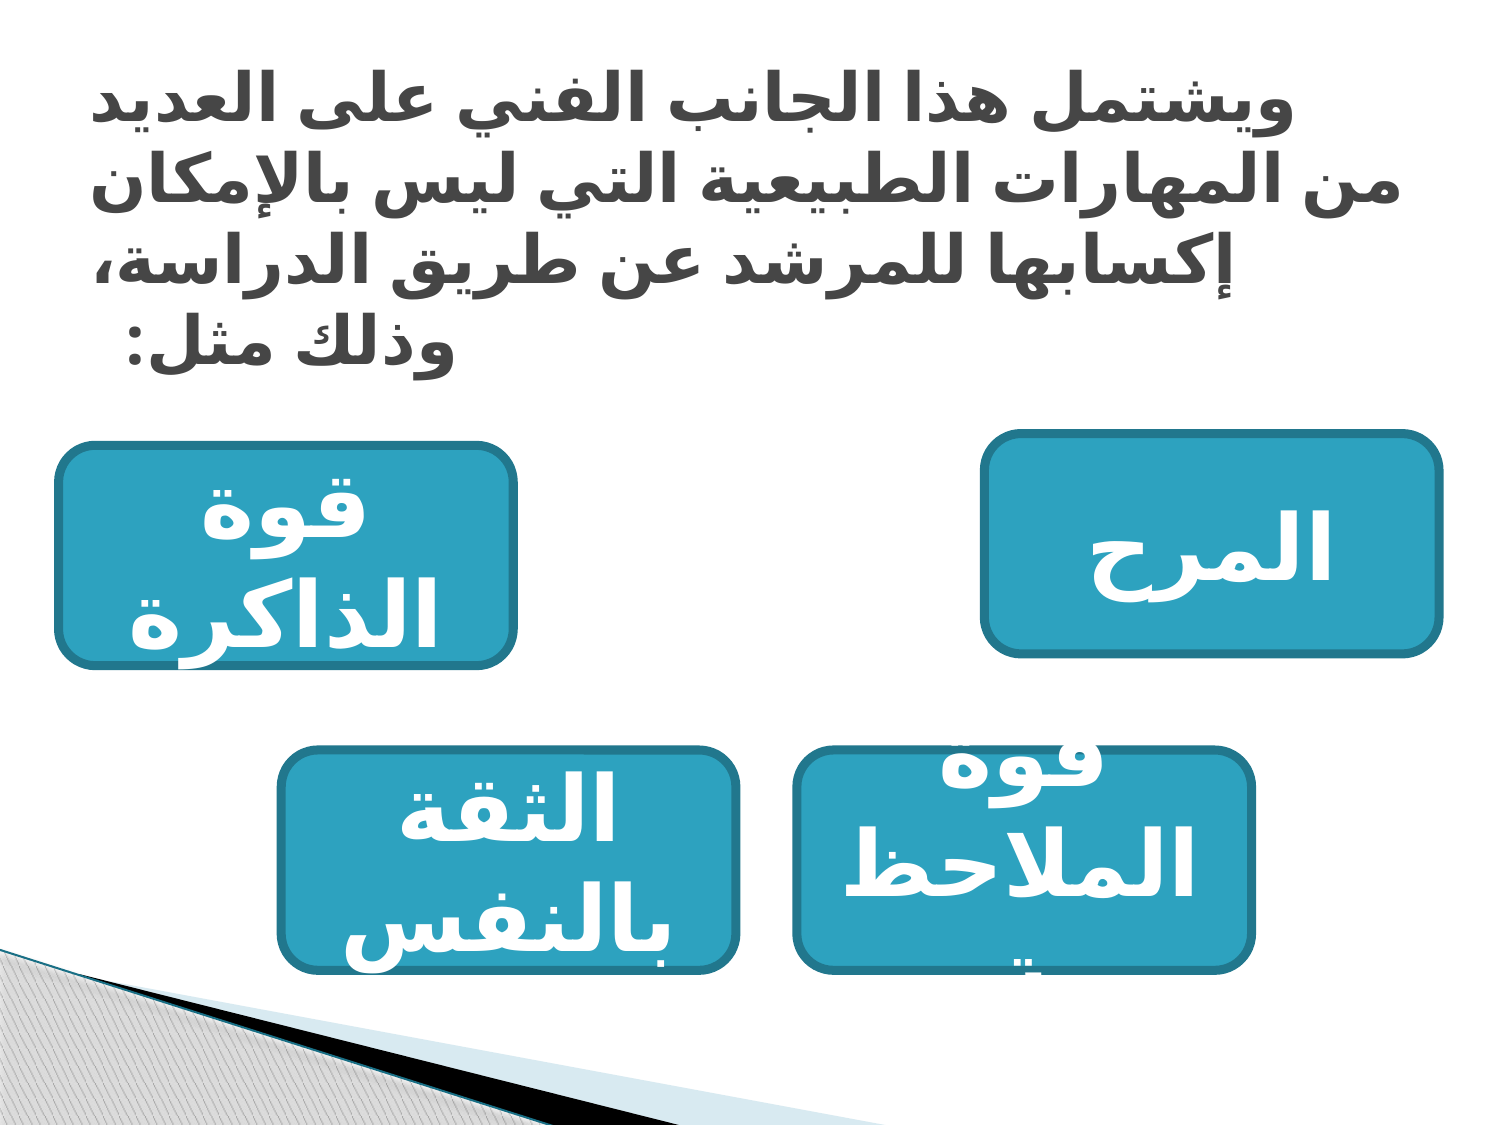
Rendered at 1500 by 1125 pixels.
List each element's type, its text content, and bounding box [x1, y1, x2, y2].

text_box قوة الملاحظة [792, 745, 1257, 975]
text_box قوة الذاكرة [54, 440, 518, 671]
title ويشتمل هذا الجانب الفني على العديد من المهارات الطبيعية التي ليس بالإمكان إكسابها للمرشد عن طريق الدراسة، وذلك مثل: [75, 45, 1425, 387]
text_box الثقة بالنفس [276, 745, 741, 975]
text_box المرح [979, 429, 1444, 659]
